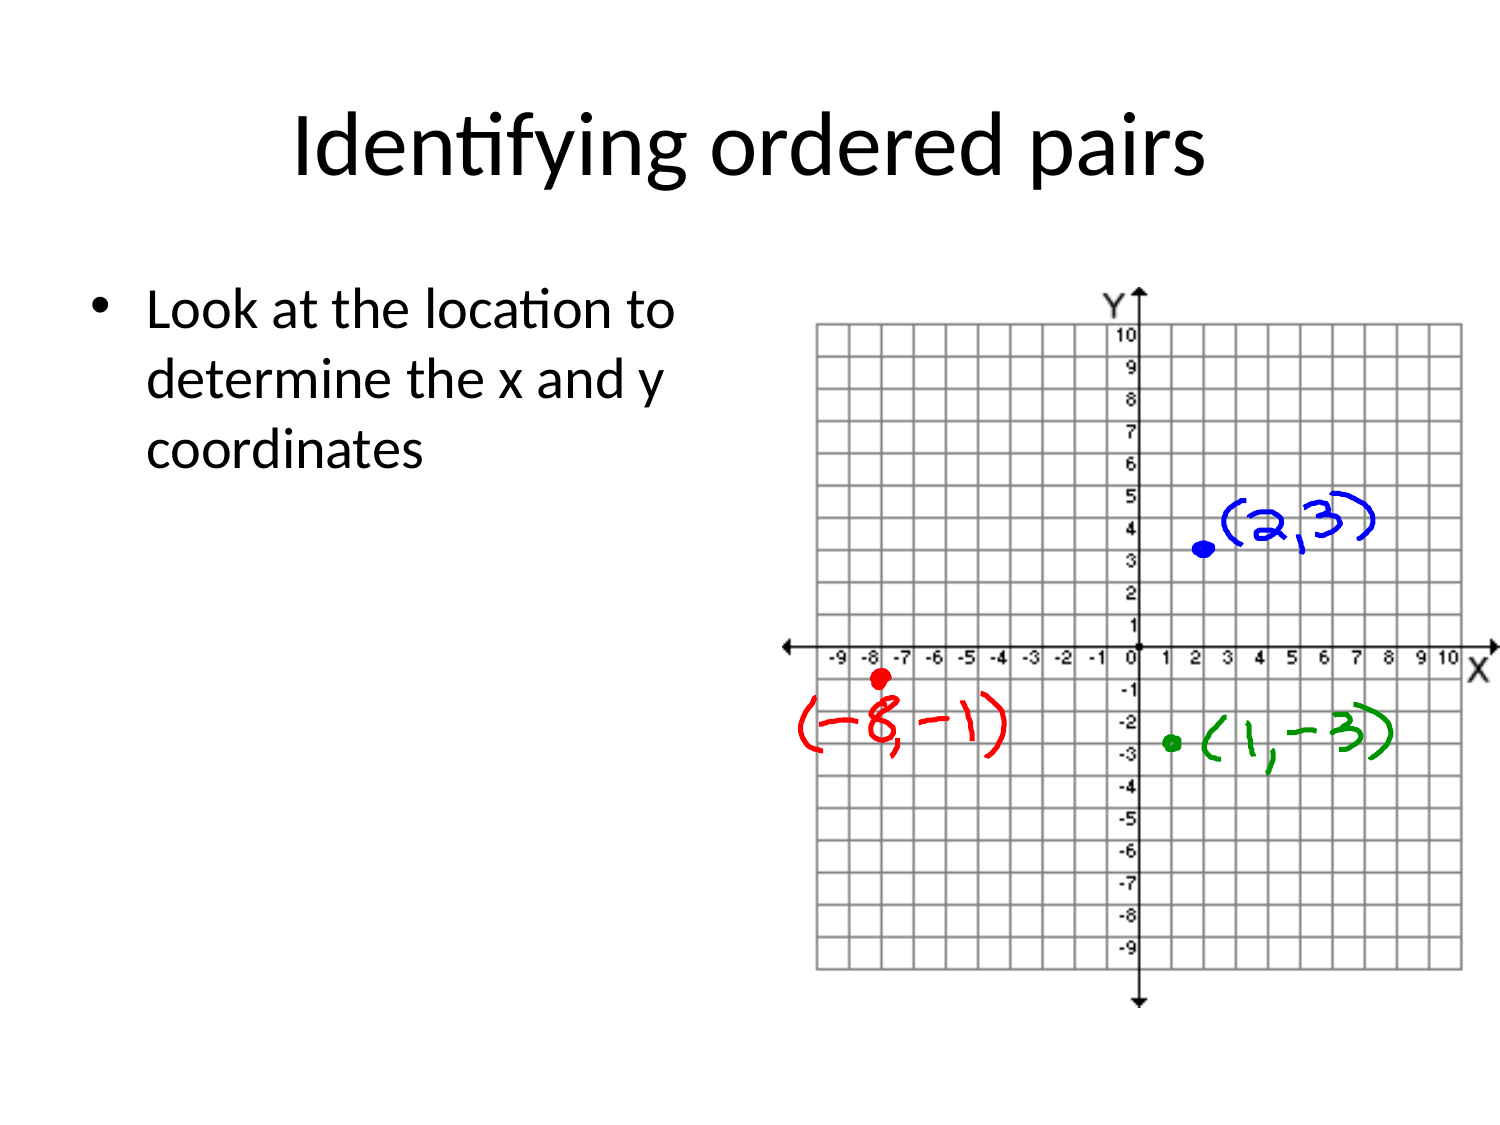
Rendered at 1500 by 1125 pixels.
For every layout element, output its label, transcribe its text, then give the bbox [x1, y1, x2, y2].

list Look at the location to determine the x and y coordinates [75, 262, 738, 1005]
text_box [800, 670, 1005, 759]
title Identifying ordered pairs [75, 45, 1425, 233]
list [782, 287, 1500, 1008]
